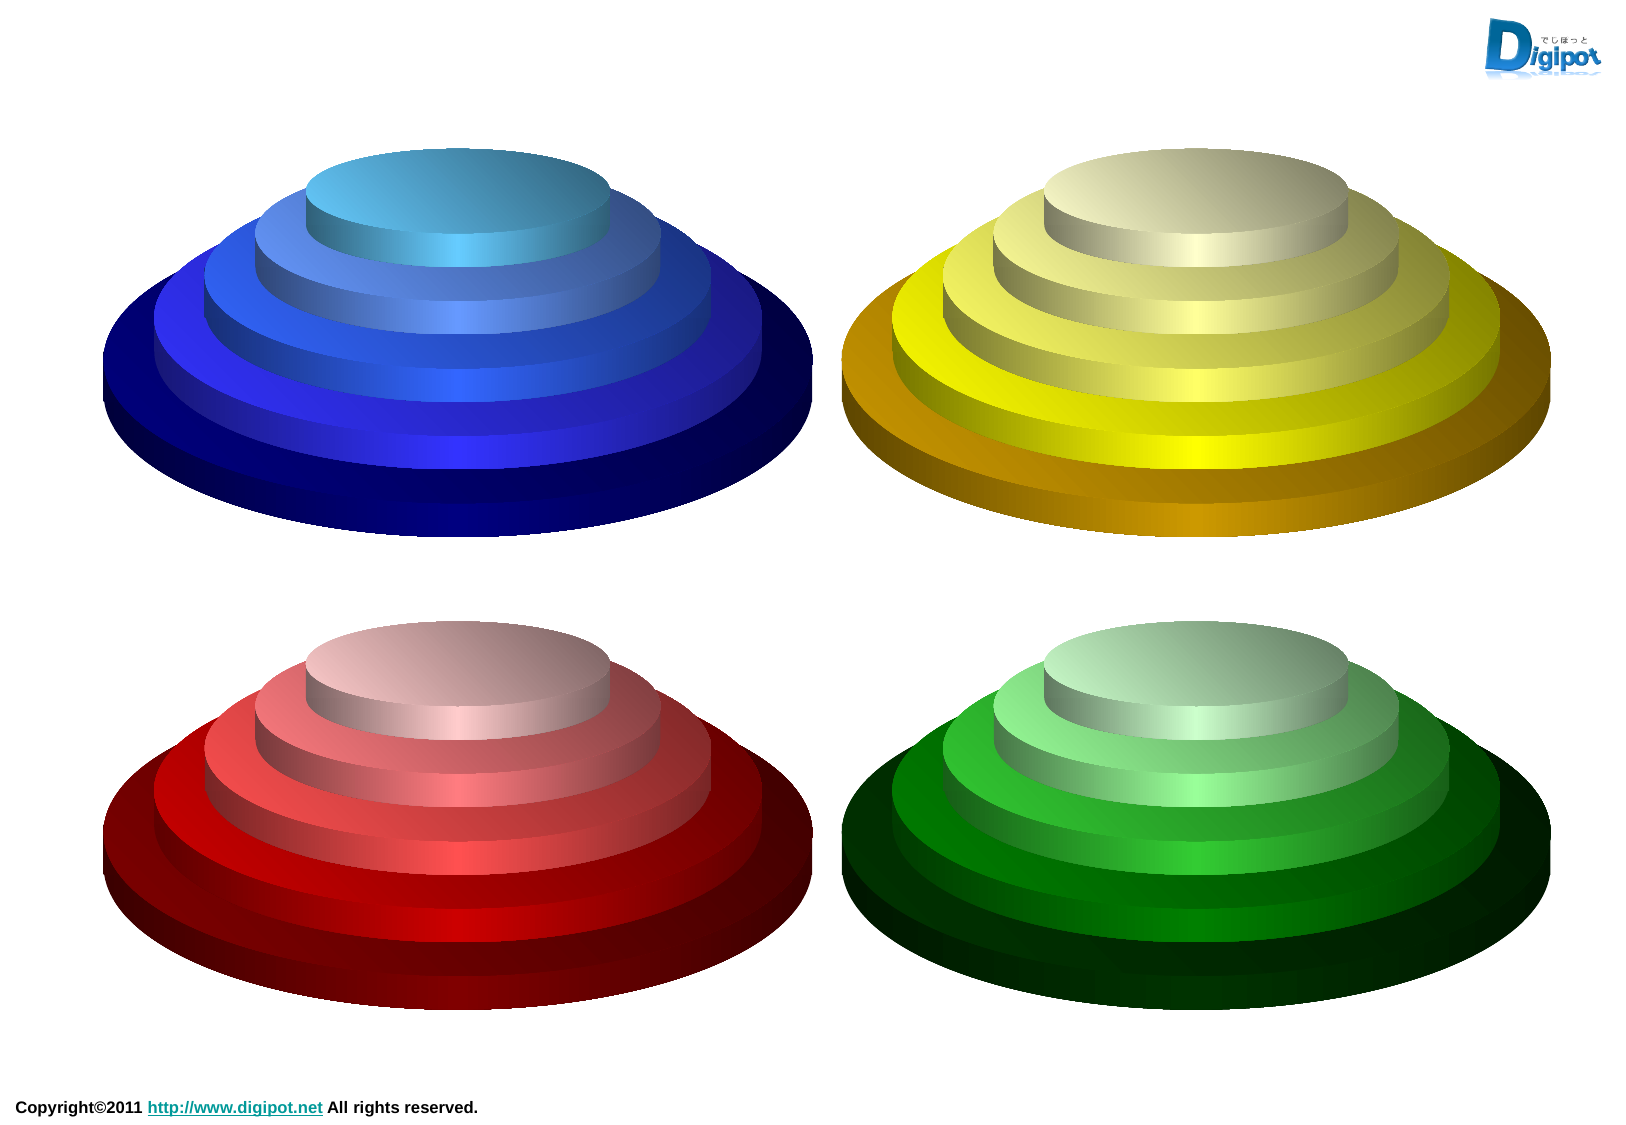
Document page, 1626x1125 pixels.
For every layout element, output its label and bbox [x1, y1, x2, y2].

picture [1485, 18, 1602, 82]
text_box [841, 621, 1551, 1010]
text_box [103, 148, 813, 537]
text_box [103, 688, 813, 1010]
text_box [204, 655, 711, 875]
text_box [154, 672, 762, 943]
text_box [841, 148, 1551, 537]
text_box [255, 638, 661, 808]
text_box [305, 621, 610, 740]
